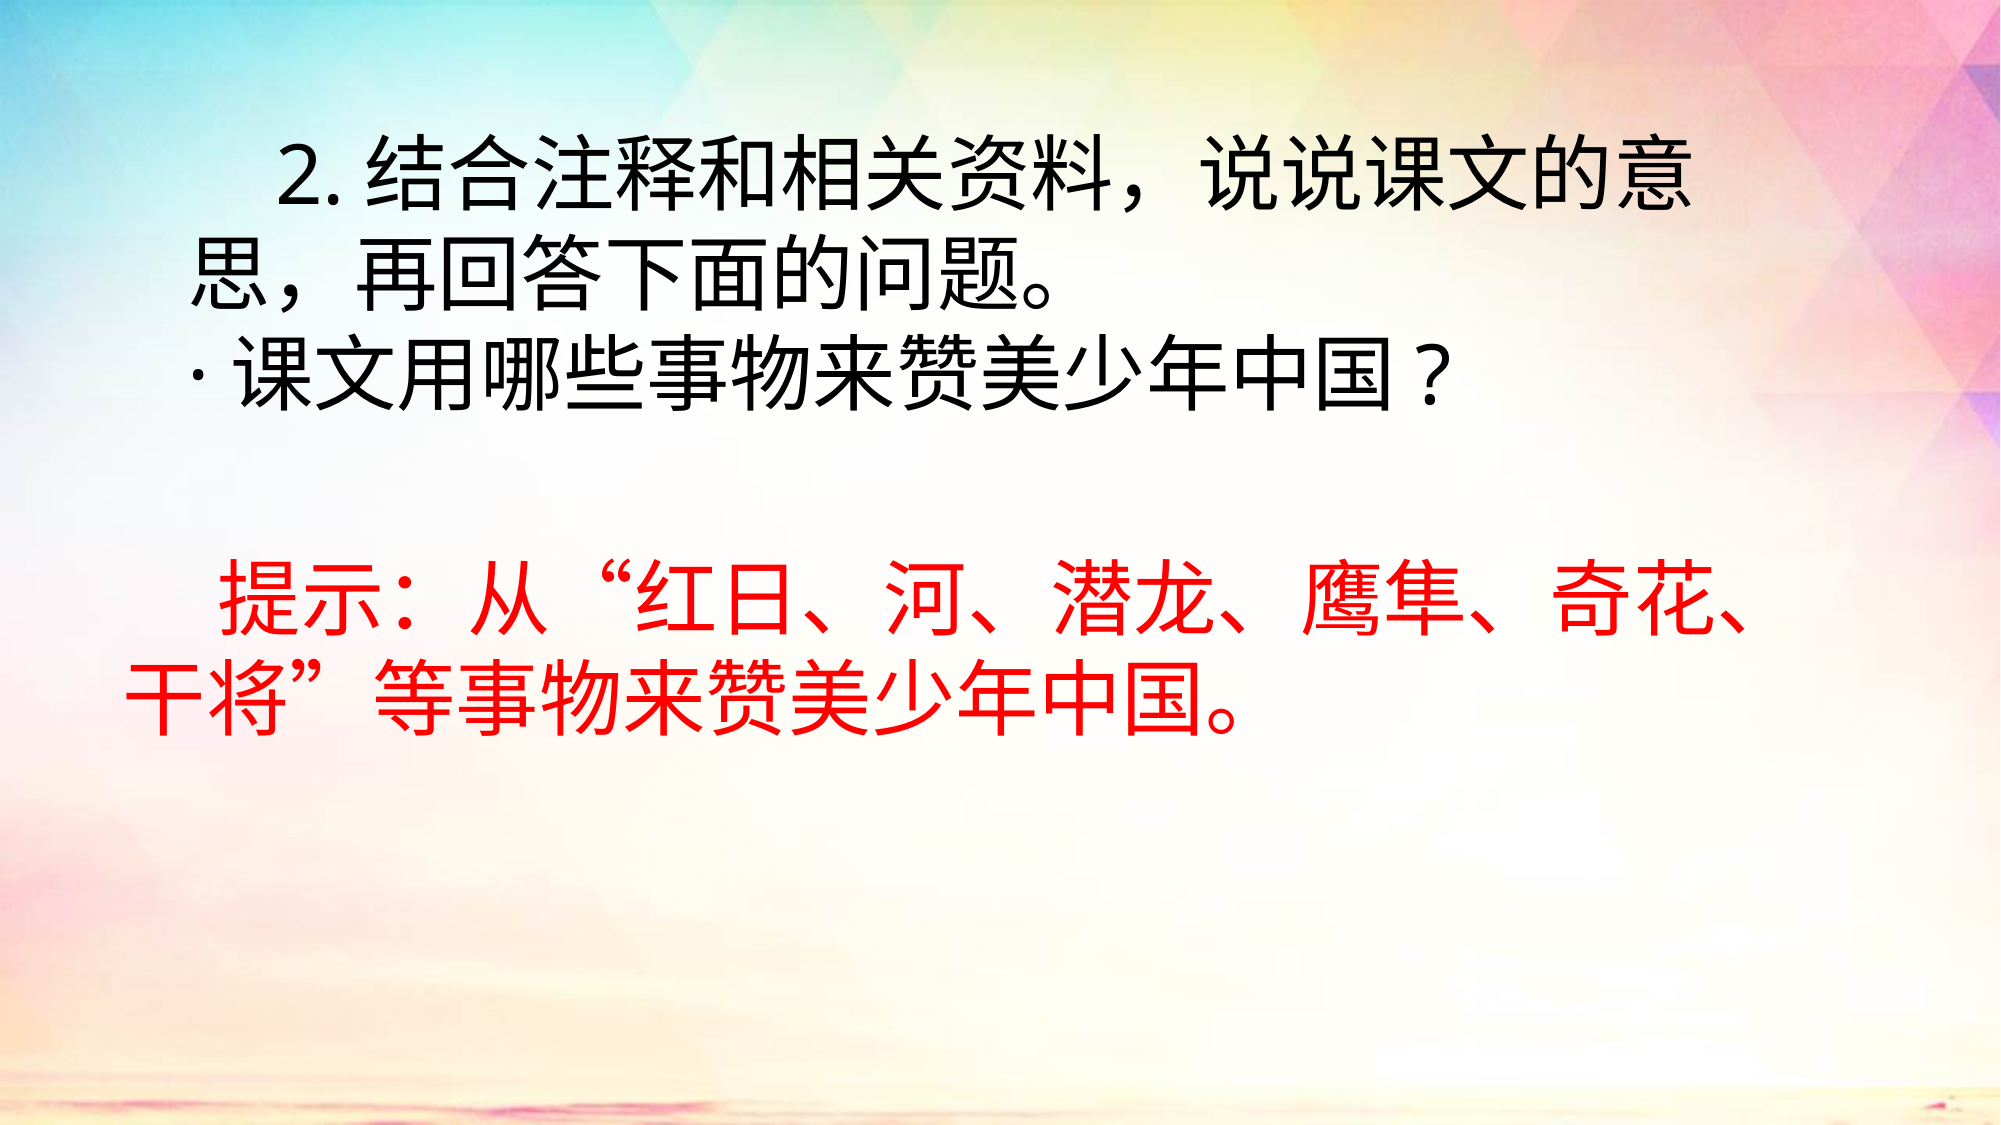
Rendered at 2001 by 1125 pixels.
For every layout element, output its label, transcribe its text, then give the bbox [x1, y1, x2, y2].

text_box 提示：从“红日、河、潜龙、鹰隼、奇花、干将”等事物来赞美少年中国。 [108, 538, 1821, 854]
text_box 2.结合注释和相关资料，说说课文的意思，再回答下面的问题。 ·课文用哪些事物来赞美少年中国? [173, 113, 1756, 429]
picture [0, 0, 2001, 1125]
